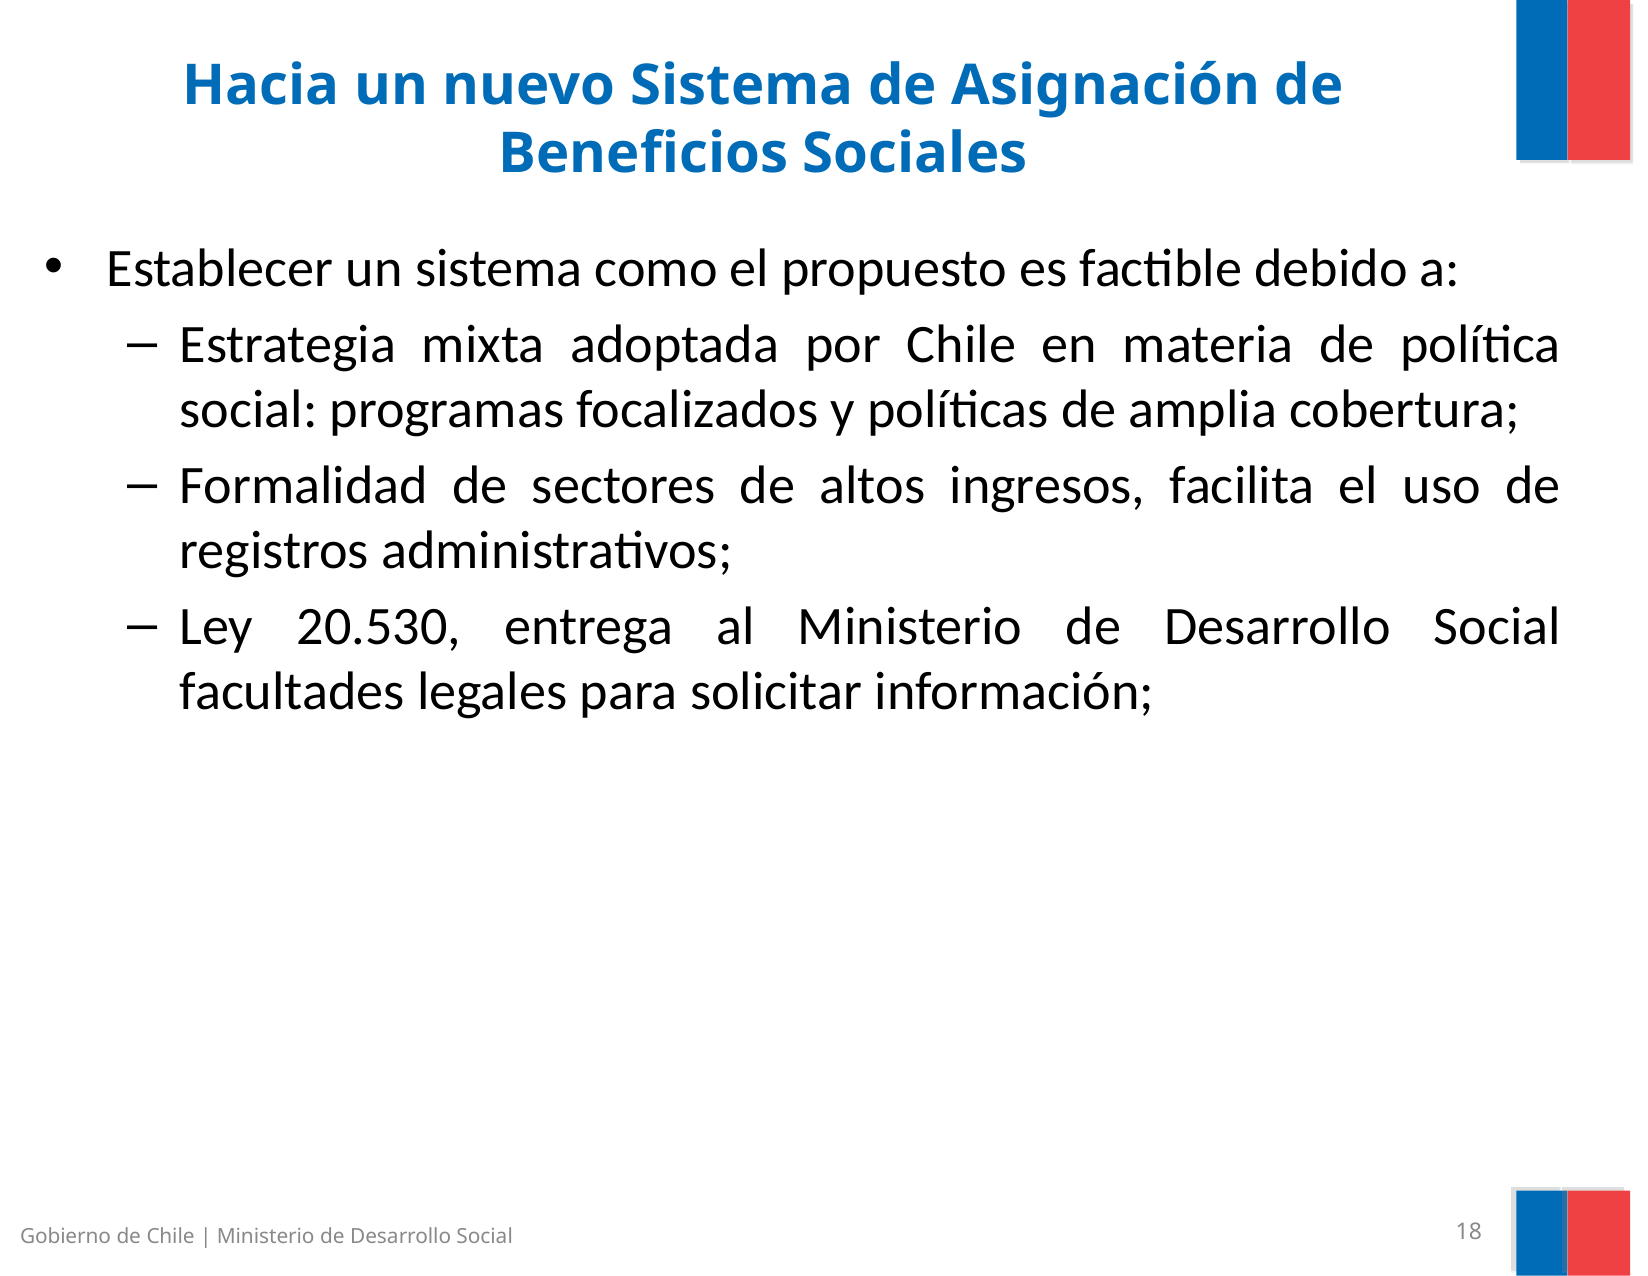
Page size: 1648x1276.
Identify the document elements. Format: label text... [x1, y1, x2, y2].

slide_number 18 [1114, 1214, 1499, 1251]
list Establecer un sistema como el propuesto es factible debido a: Estrategia mixta adoptada por Chile en materia de política social: programas focalizados y políticas de amplia cobertura; Formalidad de sectores de altos ingresos, facilita el uso de registros administrativos; Ley 20.530, entrega al Ministerio de Desarrollo Social facultades legales para solicitar información; [27, 224, 1581, 1067]
title Hacia un nuevo Sistema de Asignación de Beneficios Sociales [27, 39, 1500, 190]
footer Gobierno de Chile | Ministerio de Desarrollo Social [3, 1214, 635, 1261]
